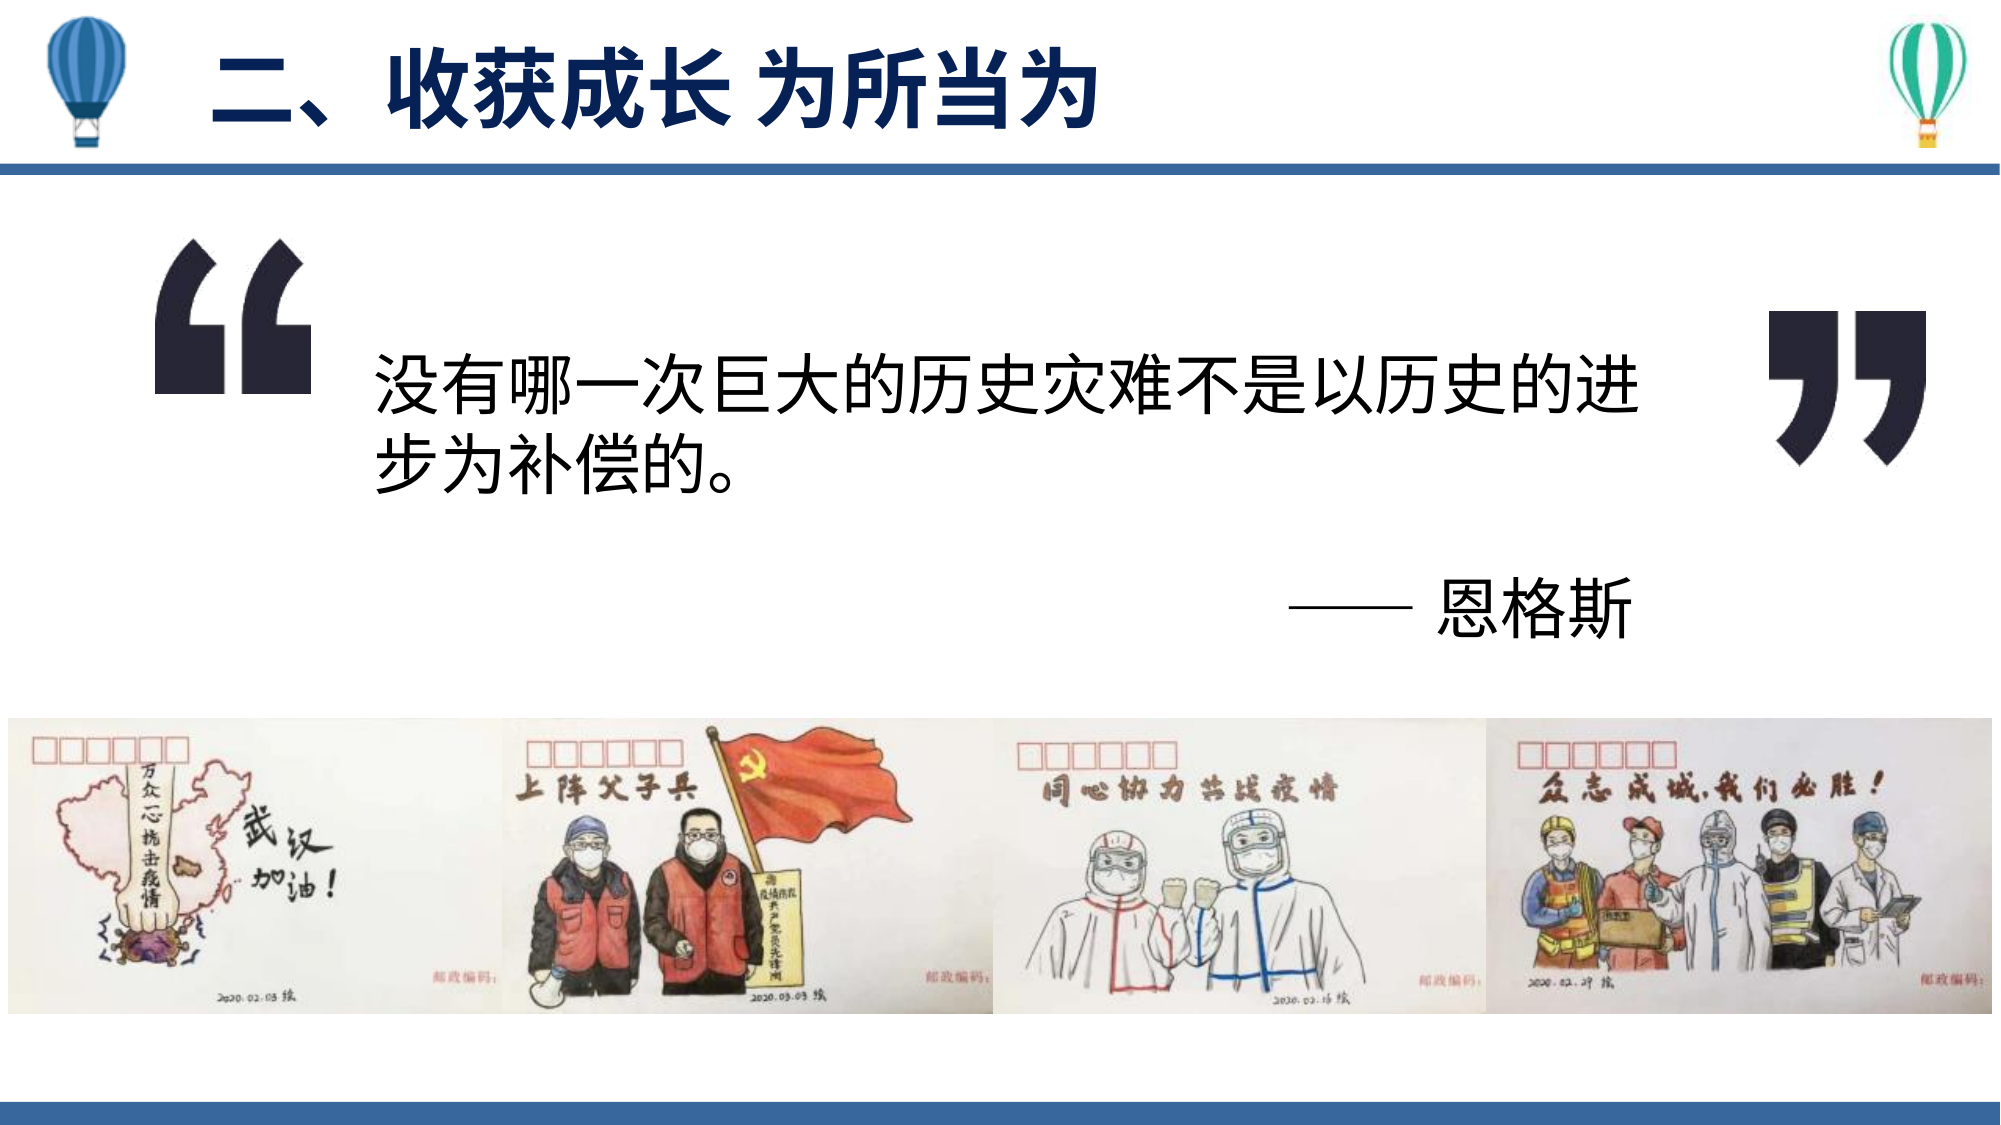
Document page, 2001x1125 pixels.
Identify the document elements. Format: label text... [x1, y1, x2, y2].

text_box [8, 718, 1992, 1014]
text_box ——恩格斯 [1269, 559, 2000, 655]
text_box 二、收获成长 为所当为 [194, 26, 1592, 146]
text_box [155, 238, 1926, 513]
text_box [0, 1101, 2000, 1125]
text_box [0, 163, 2000, 176]
picture [1878, 14, 1972, 148]
picture [34, 0, 160, 170]
